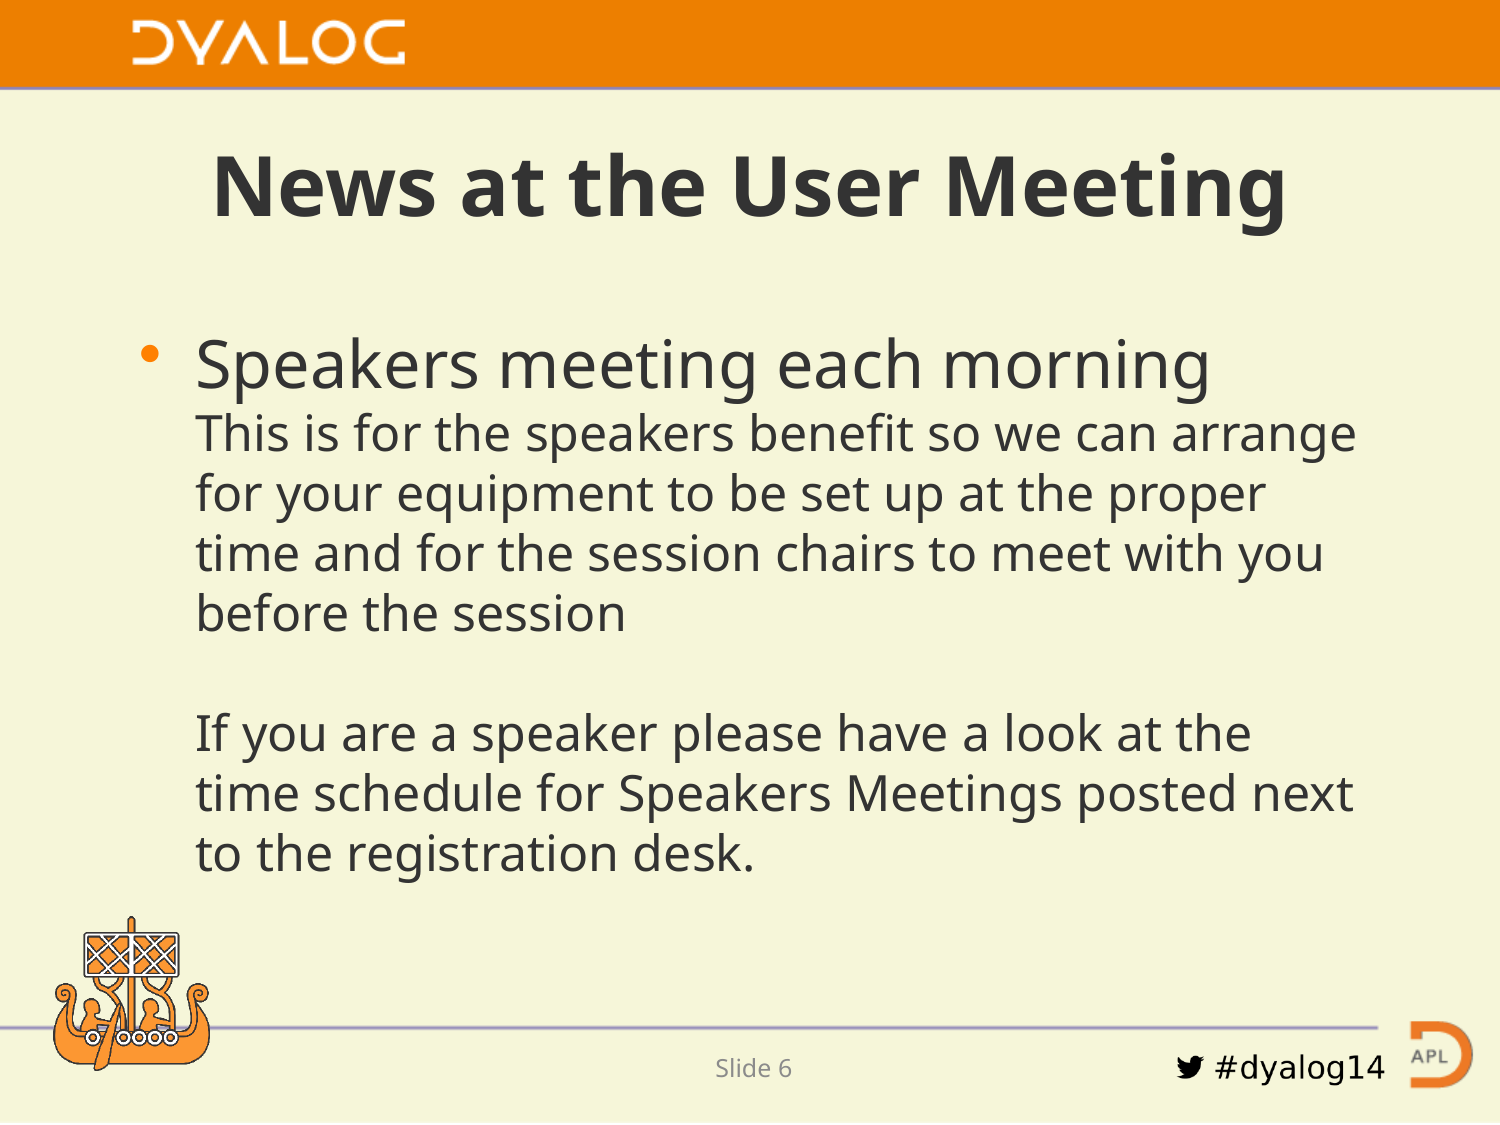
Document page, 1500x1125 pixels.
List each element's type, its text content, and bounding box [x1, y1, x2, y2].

title News at the User Meeting [123, 125, 1376, 268]
list Speakers meeting each morning This is for the speakers benefit so we can arrange for your equipment to be set up at the proper time and for the session chairs to meet with you before the session If you are a speaker please have a look at the time schedule for Speakers Meetings posted next to the registration desk. [123, 314, 1376, 919]
picture [0, 0, 1500, 1123]
slide_number Slide 5 [585, 1039, 923, 1100]
